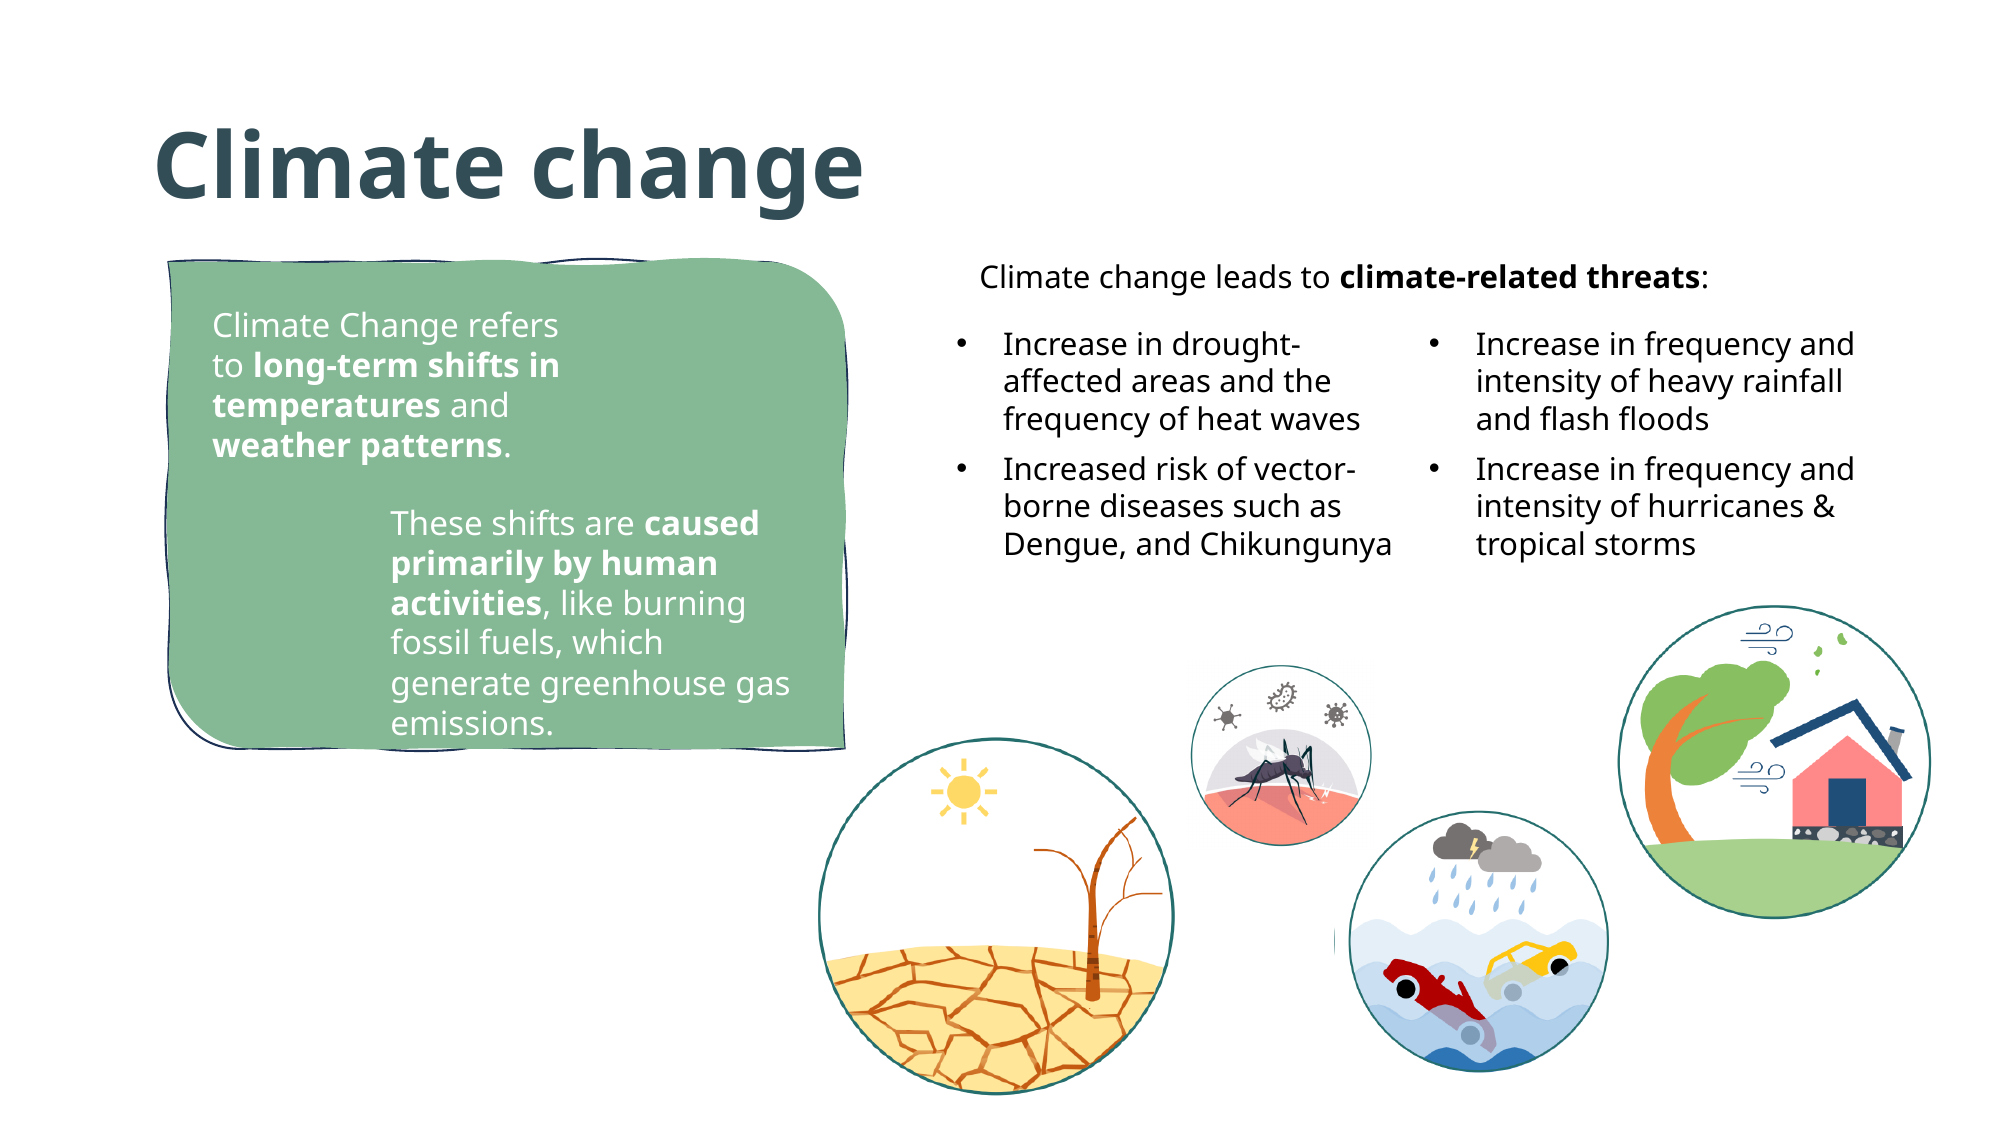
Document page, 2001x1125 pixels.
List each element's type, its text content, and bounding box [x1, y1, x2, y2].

title Climate change [137, 59, 1863, 278]
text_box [168, 261, 845, 749]
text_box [941, 249, 1910, 575]
picture [813, 584, 1937, 1099]
